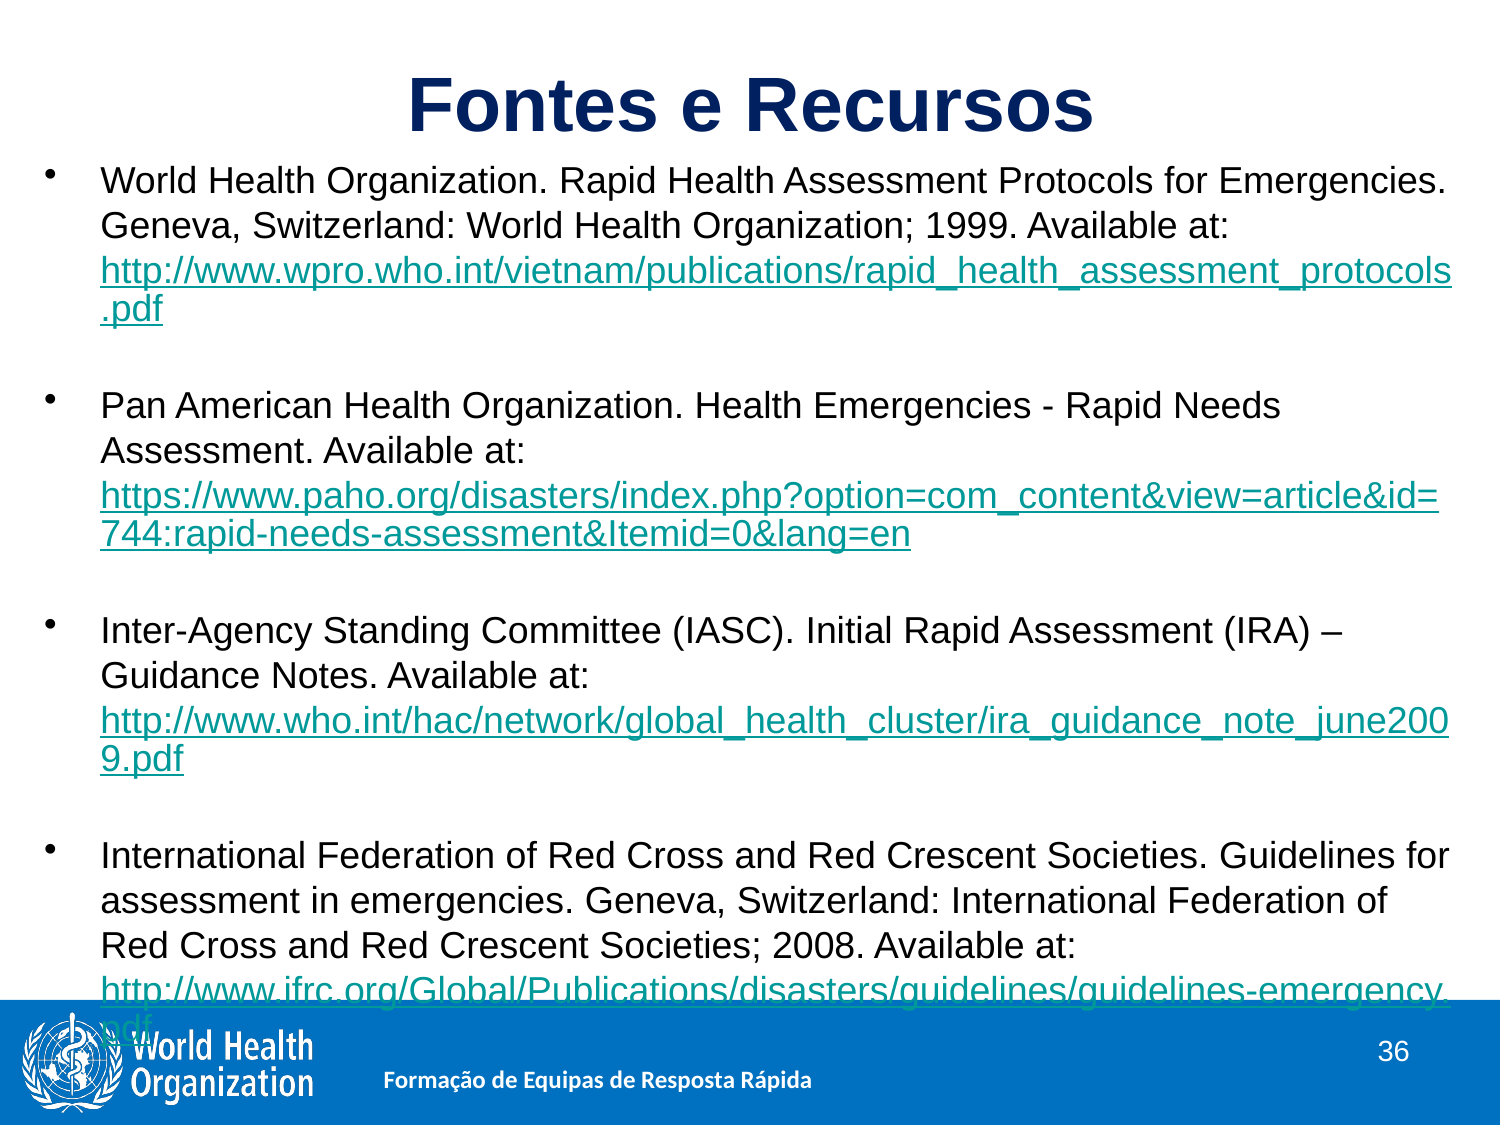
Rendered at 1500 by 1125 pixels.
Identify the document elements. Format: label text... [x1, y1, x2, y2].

title Fontes e Recursos [76, 42, 1427, 148]
picture [21, 1012, 313, 1113]
text_box World Health Organization. Rapid Health Assessment Protocols for Emergencies. Geneva, Switzerland: World Health Organization; 1999. Available at: http://www.wpro.who.int/vietnam/publications/rapid_health_assessment_protocols.pdf Pan American Health Organization. Health Emergencies - Rapid Needs Assessment. Available at: https://www.paho.org/disasters/index.php?option=com_content&view=article&id=744:rapid-needs-assessment&Itemid=0&lang=en Inter-Agency Standing Committee (IASC). Initial Rapid Assessment (IRA) – Guidance Notes. Available at: http://www.who.int/hac/network/global_health_cluster/ira_guidance_note_june2009.pdf International Federation of Red Cross and Red Crescent Societies. Guidelines for assessment in emergencies. Geneva, Switzerland: International Federation of Red Cross and Red Crescent Societies; 2008. Available at: http://www.ifrc.org/Global/Publications/disasters/guidelines/guidelines-emergency.pdf [29, 148, 1471, 892]
slide_number 36 [1074, 1024, 1425, 1103]
